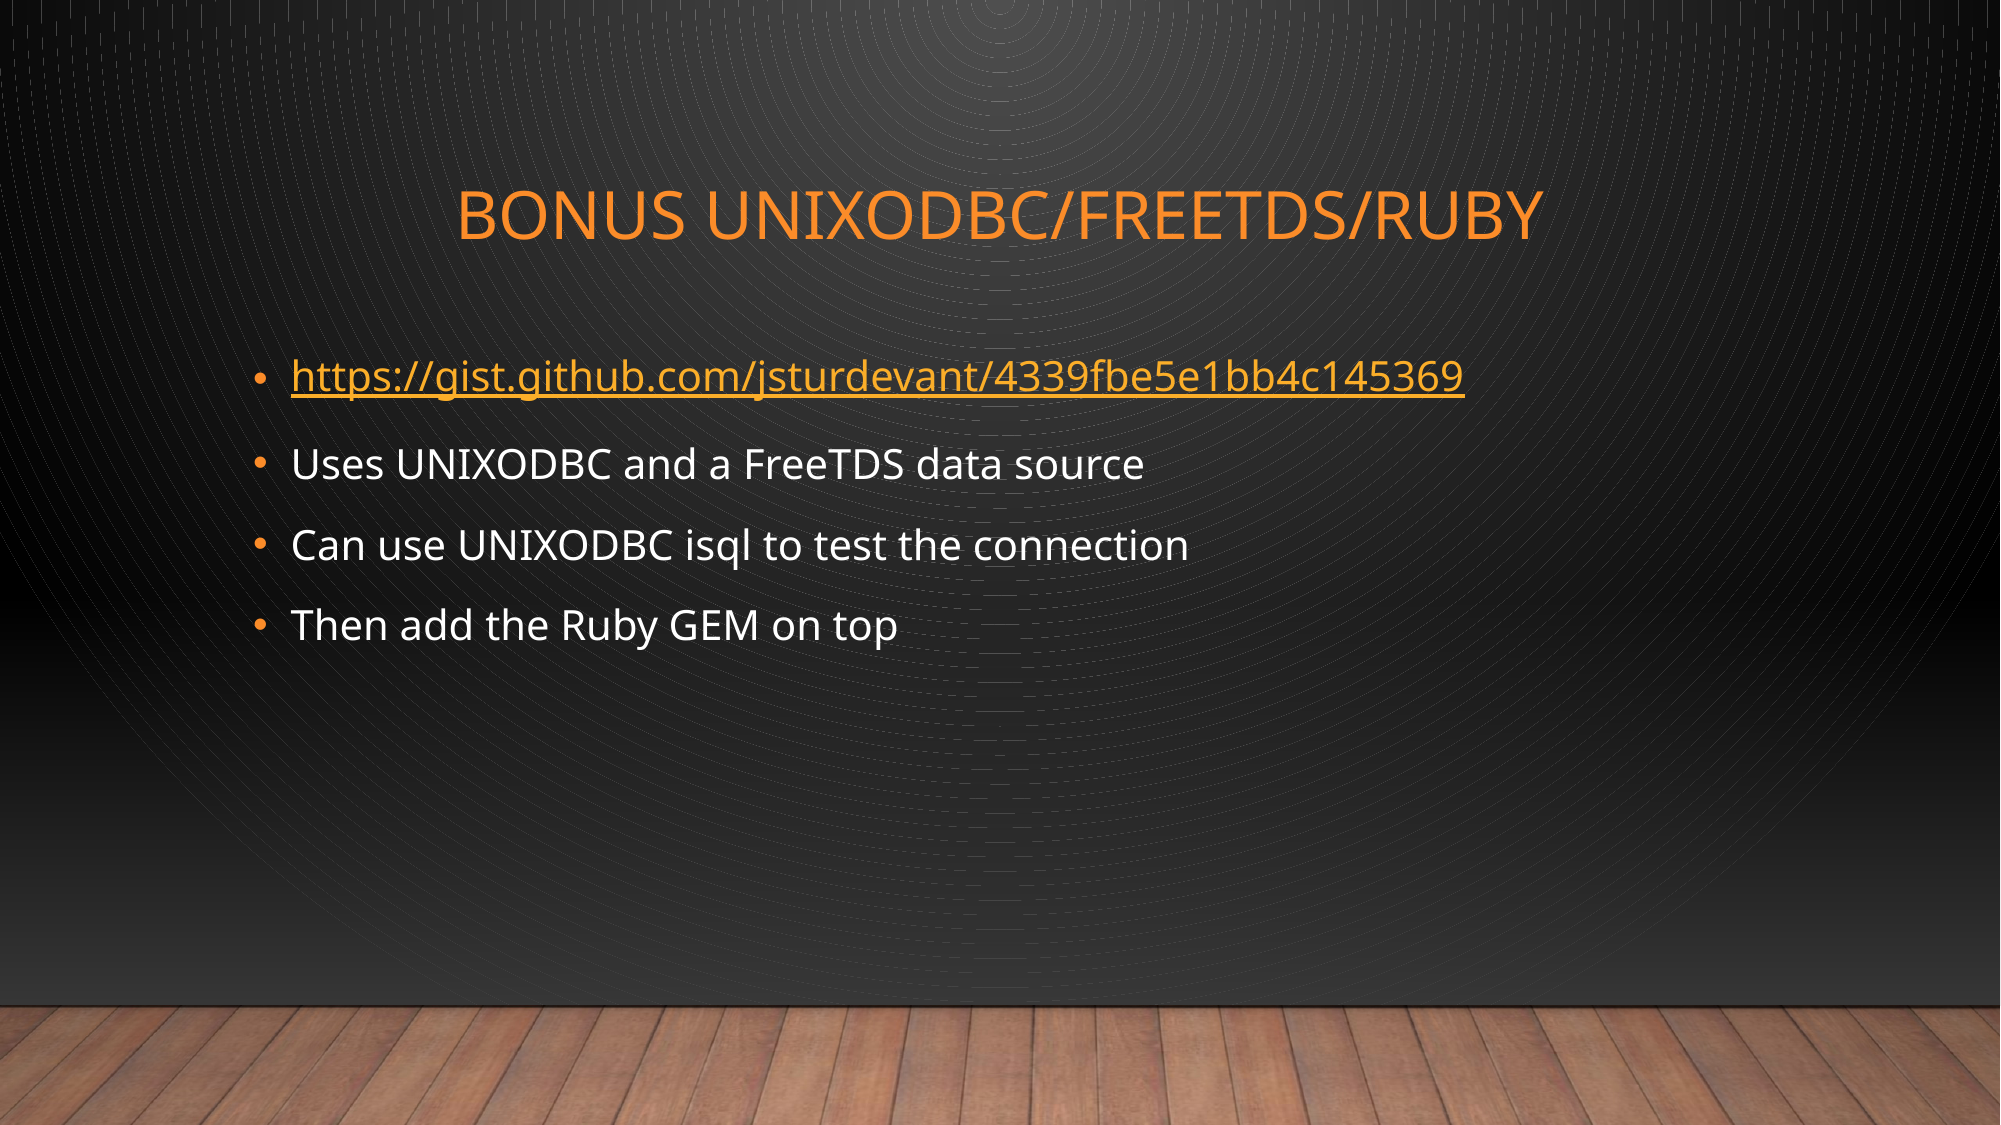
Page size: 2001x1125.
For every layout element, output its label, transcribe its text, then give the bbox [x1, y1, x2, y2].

picture [0, 1005, 2000, 1125]
list https://gist.github.com/jsturdevant/4339fbe5e1bb4c145369 Uses UNIXODBC and a FreeTDS data source Can use UNIXODBC isql to test the connection Then add the Ruby GEM on top [238, 330, 1763, 897]
title BONUS UNIXODBC/FREETDS/RUBY [238, 131, 1763, 305]
